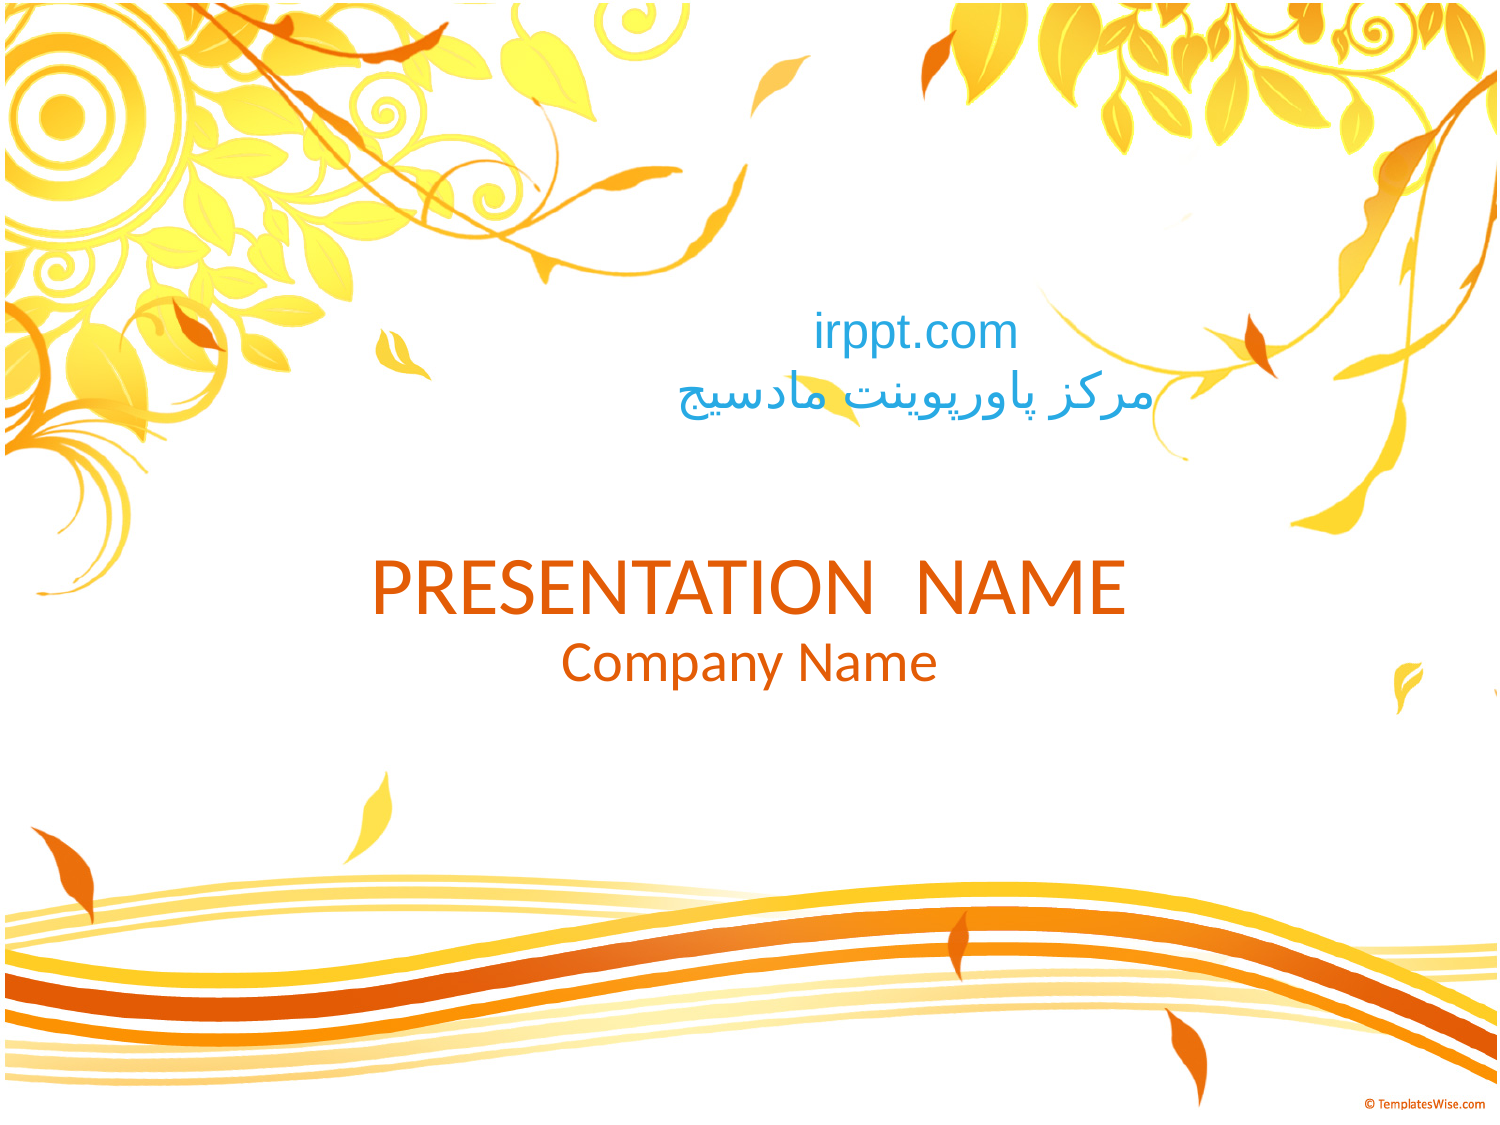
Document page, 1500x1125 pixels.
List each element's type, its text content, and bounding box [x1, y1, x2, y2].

title PRESENTATION NAME [112, 515, 1388, 647]
picture [0, 0, 1500, 1125]
text_box irppt.com مرکز پاورپوینت مادسیج [661, 290, 1172, 426]
subtitle Company Name [225, 616, 1275, 715]
